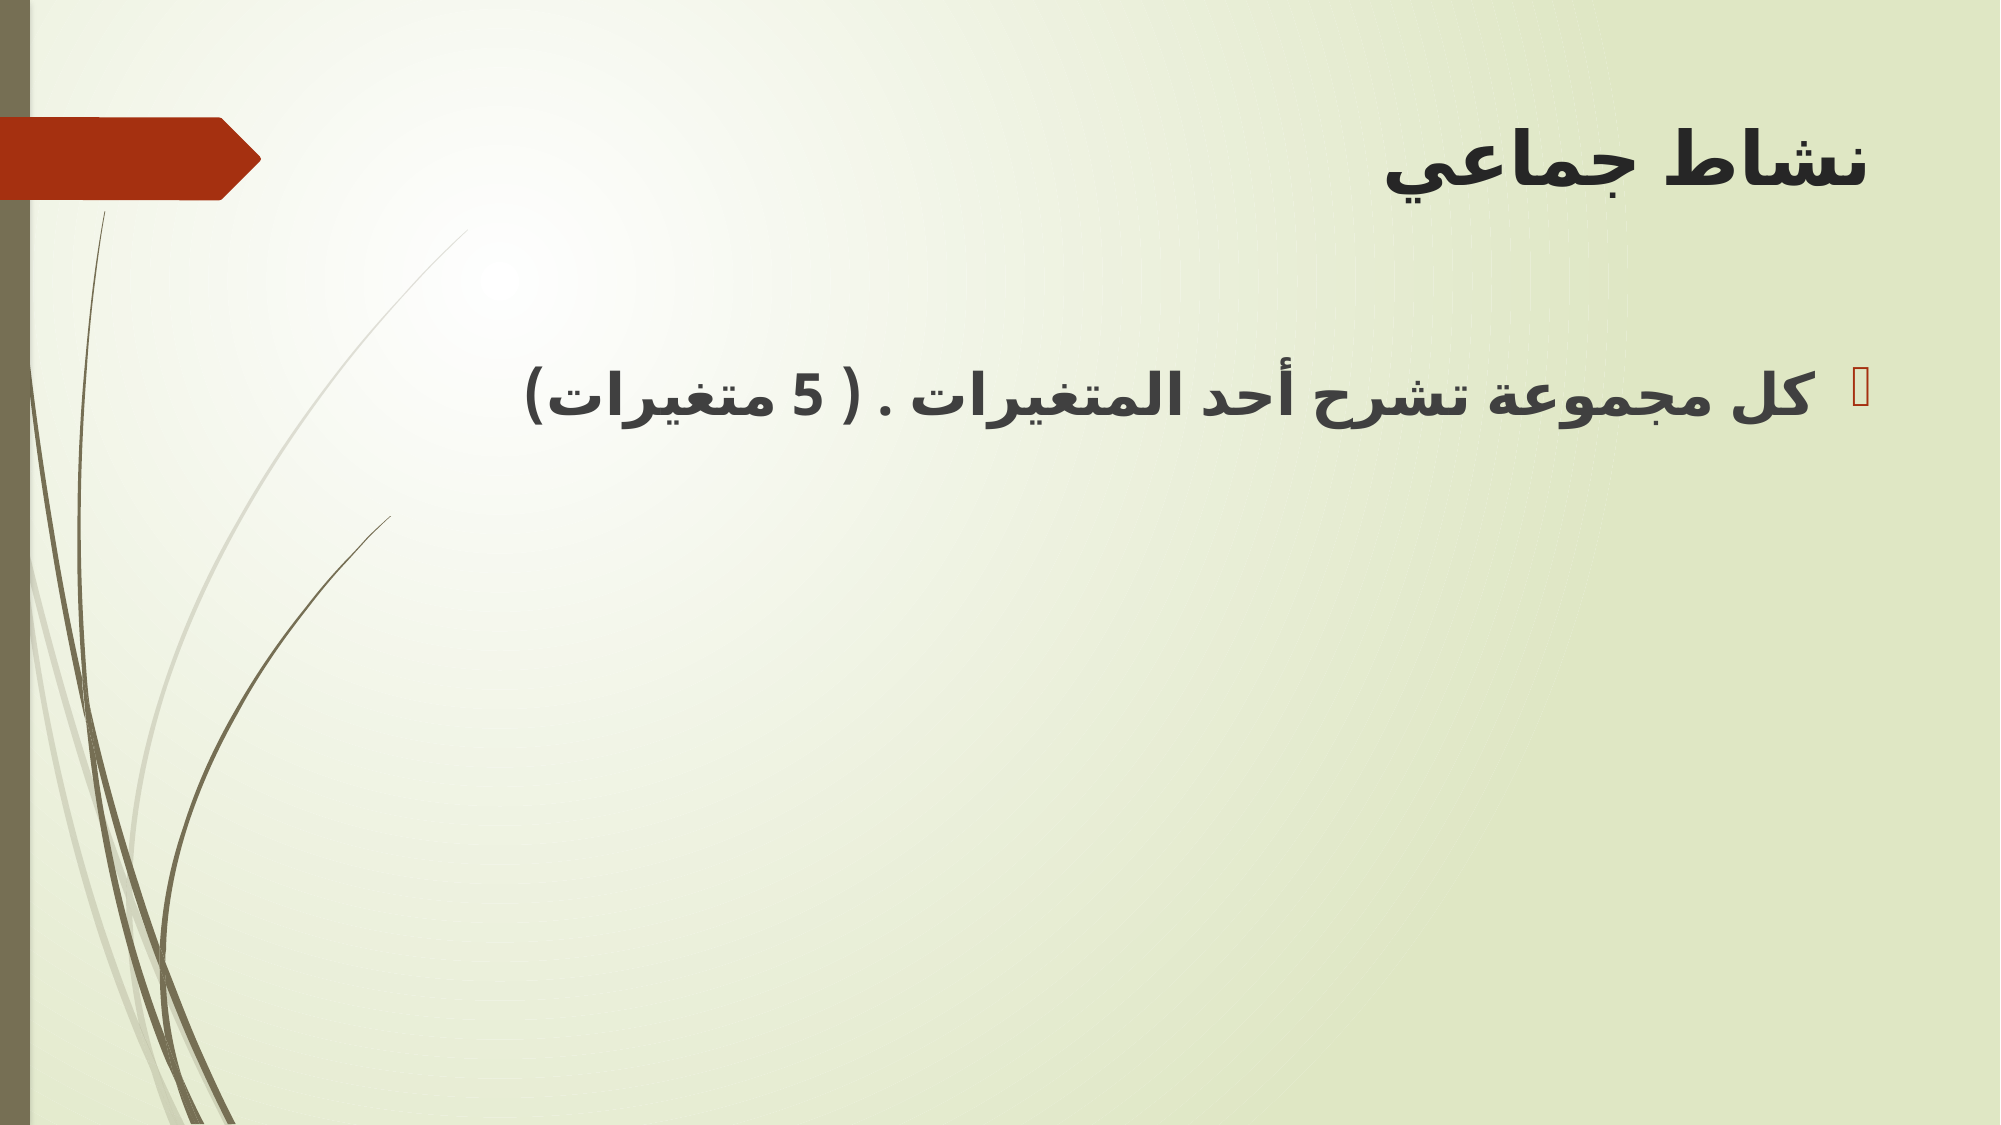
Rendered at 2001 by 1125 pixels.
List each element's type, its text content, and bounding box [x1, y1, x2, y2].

title نشاط جماعي [425, 102, 1888, 313]
list كل مجموعة تشرح أحد المتغيرات . ( 5 متغيرات) [424, 350, 1888, 970]
